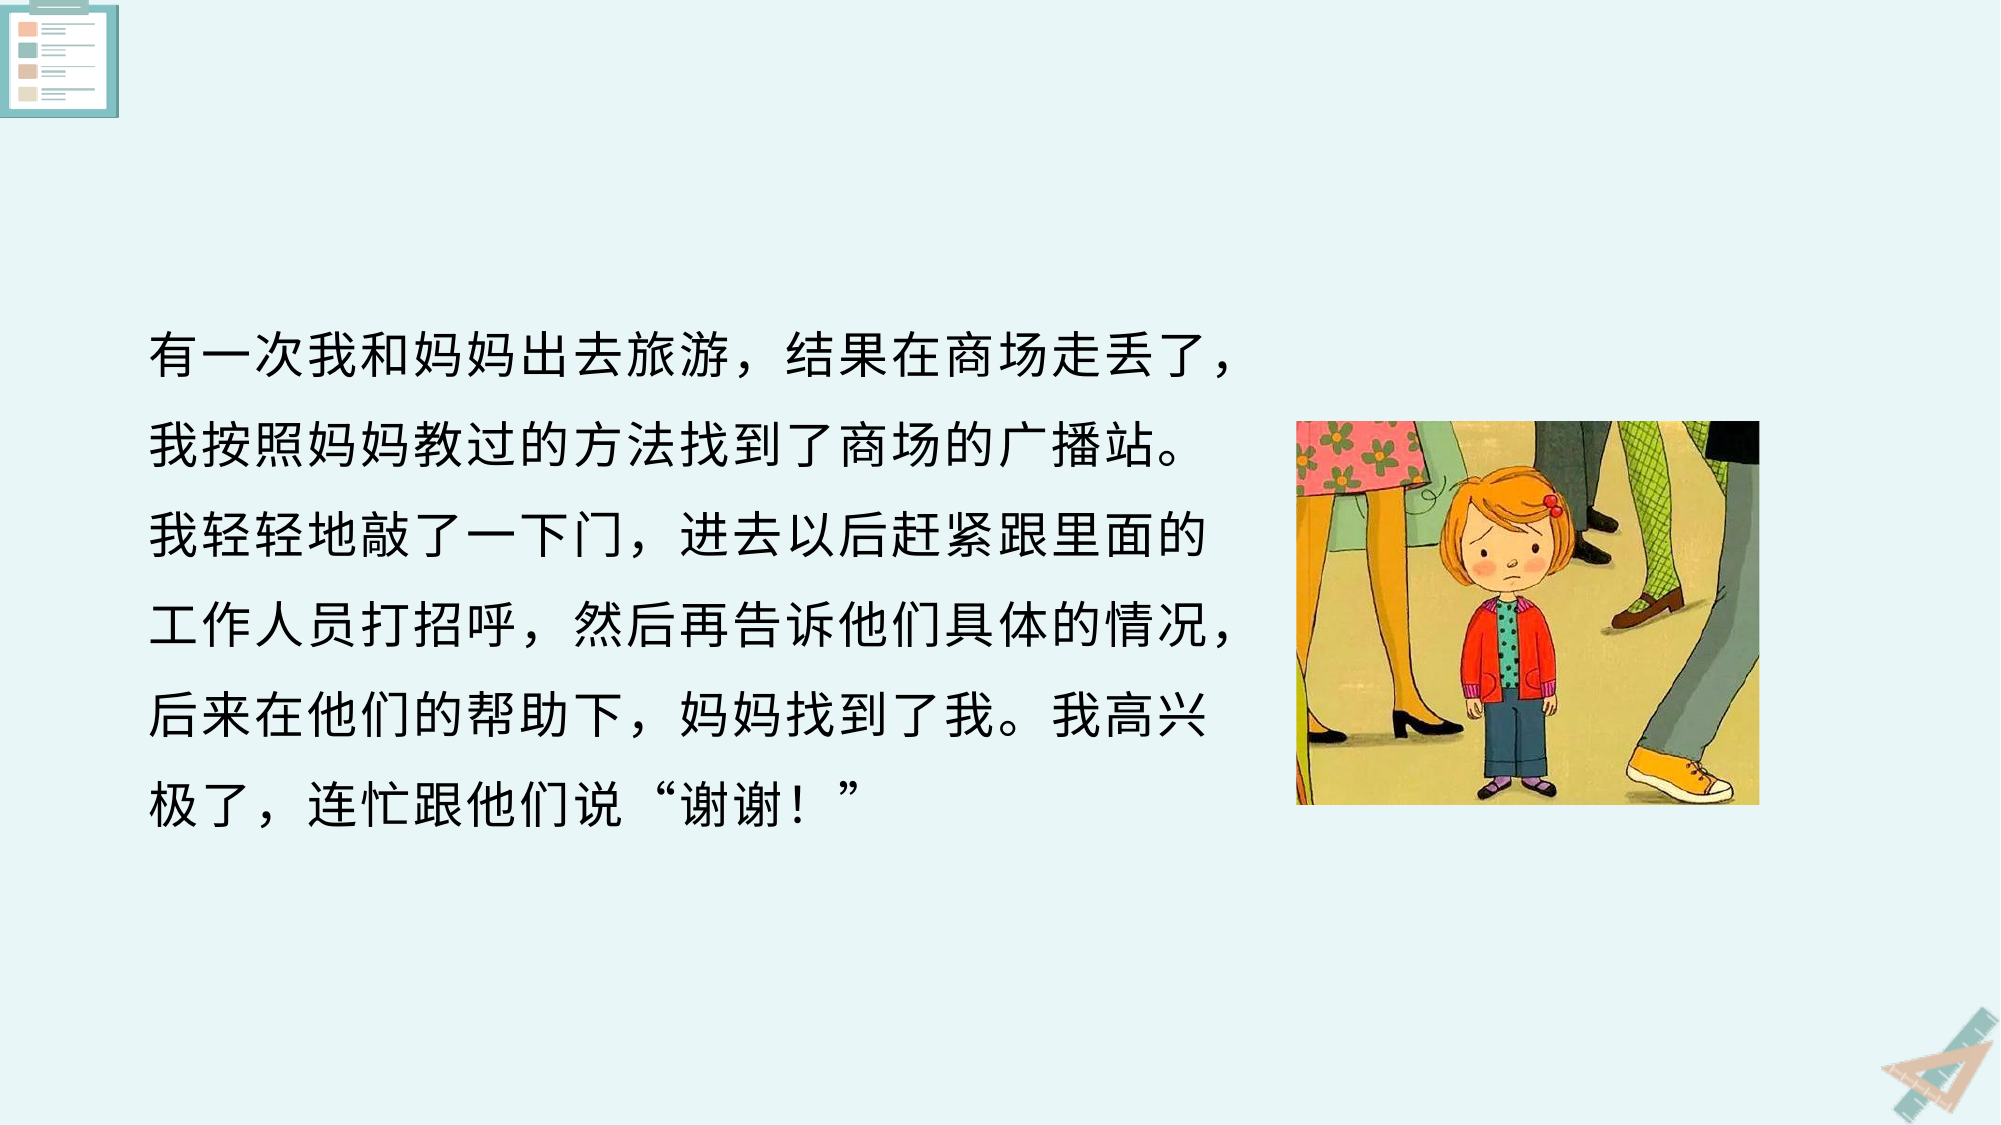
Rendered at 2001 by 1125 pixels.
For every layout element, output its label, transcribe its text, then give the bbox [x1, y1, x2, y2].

picture [1296, 421, 1760, 805]
subtitle 有一次我和妈妈出去旅游，结果在商场走丢了，我按照妈妈教过的方法找到了商场的广播站。我轻轻地敲了一下门，进去以后赶紧跟里面的工作人员打招呼，然后再告诉他们具体的情况，后来在他们的帮助下，妈妈找到了我。我高兴极了，连忙跟他们说“谢谢！” [133, 285, 1241, 964]
picture [0, 0, 119, 119]
picture [1881, 1006, 2000, 1125]
